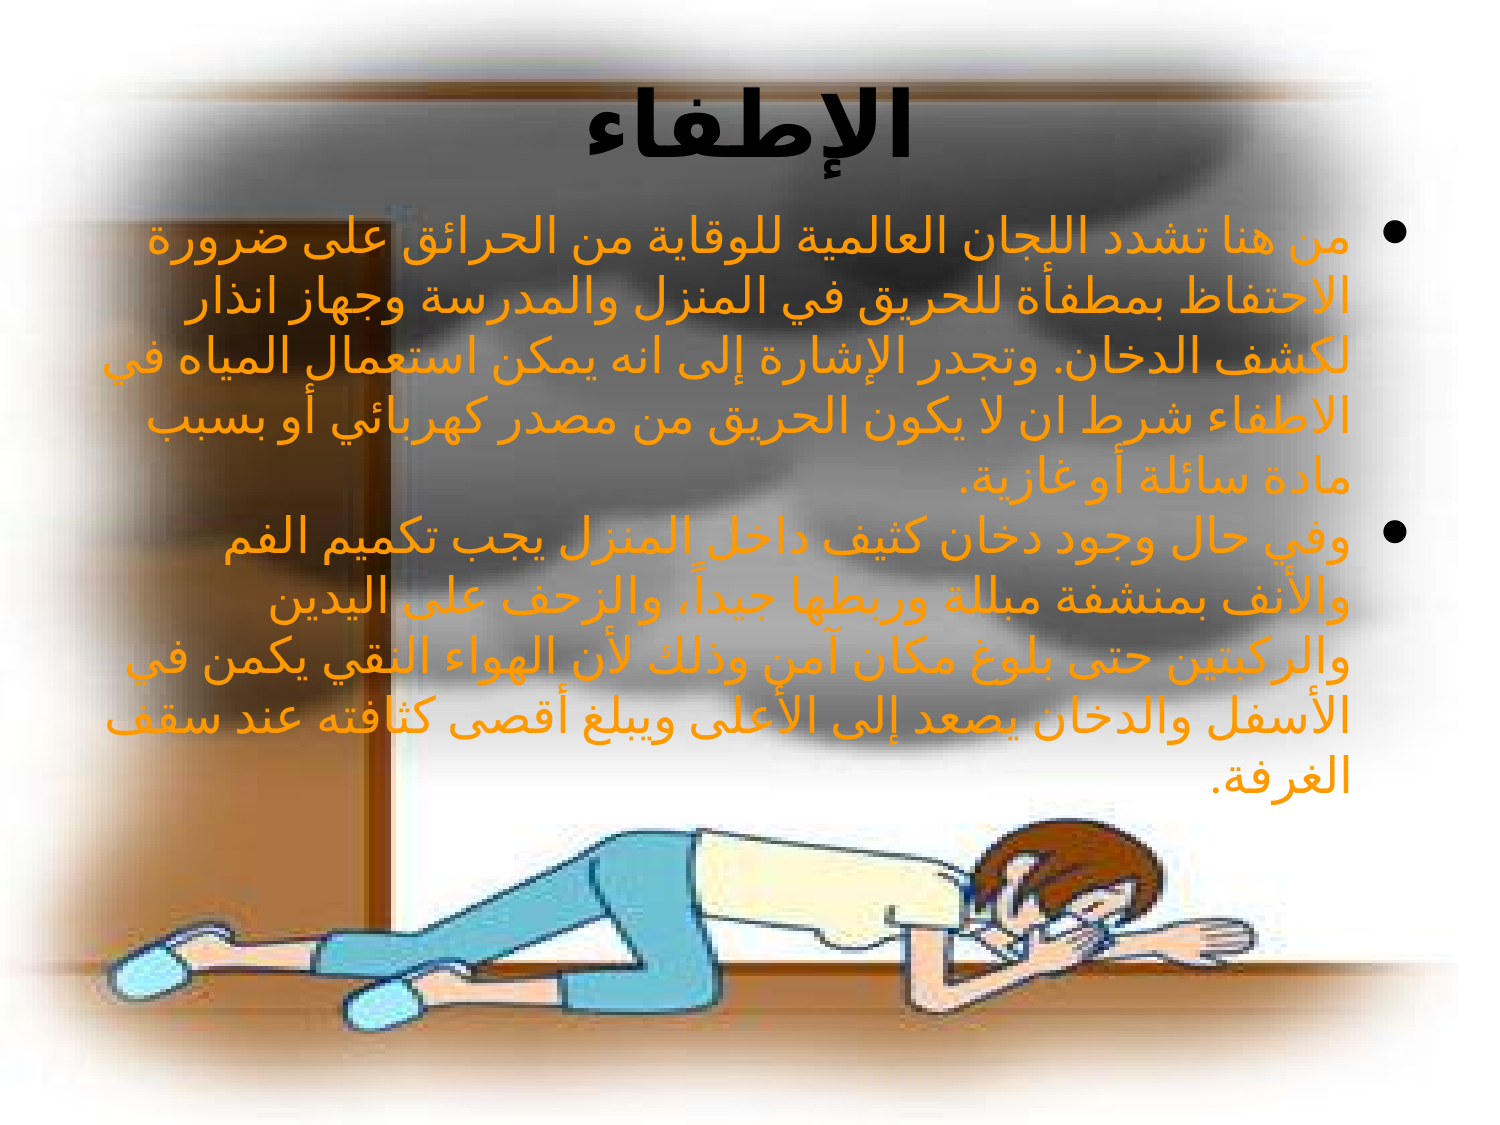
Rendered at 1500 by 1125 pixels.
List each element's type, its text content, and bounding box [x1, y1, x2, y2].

list من هنا تشدد اللجان العالمية للوقاية من الحرائق على ضرورة الاحتفاظ بمطفأة للحريق في المنزل والمدرسة وجهاز انذار لكشف الدخان. وتجدر الإشارة إلى انه يمكن استعمال المياه في الاطفاء شرط ان لا يكون الحريق من مصدر كهربائي أو بسبب مادة سائلة أو غازية. وفي حال وجود دخان كثيف داخل المنزل يجب تكميم الفم والأنف بمنشفة مبللة وربطها جيداً، والزحف على اليدين والركبتين حتى بلوغ مكان آمن وذلك لأن الهواء النقي يكمن في الأسفل والدخان يصعد إلى الأعلى ويبلغ أقصى كثافته عند سقف الغرفة. [75, 196, 1425, 1059]
title الإطفاء [75, 45, 1425, 196]
picture [0, 0, 1500, 1125]
